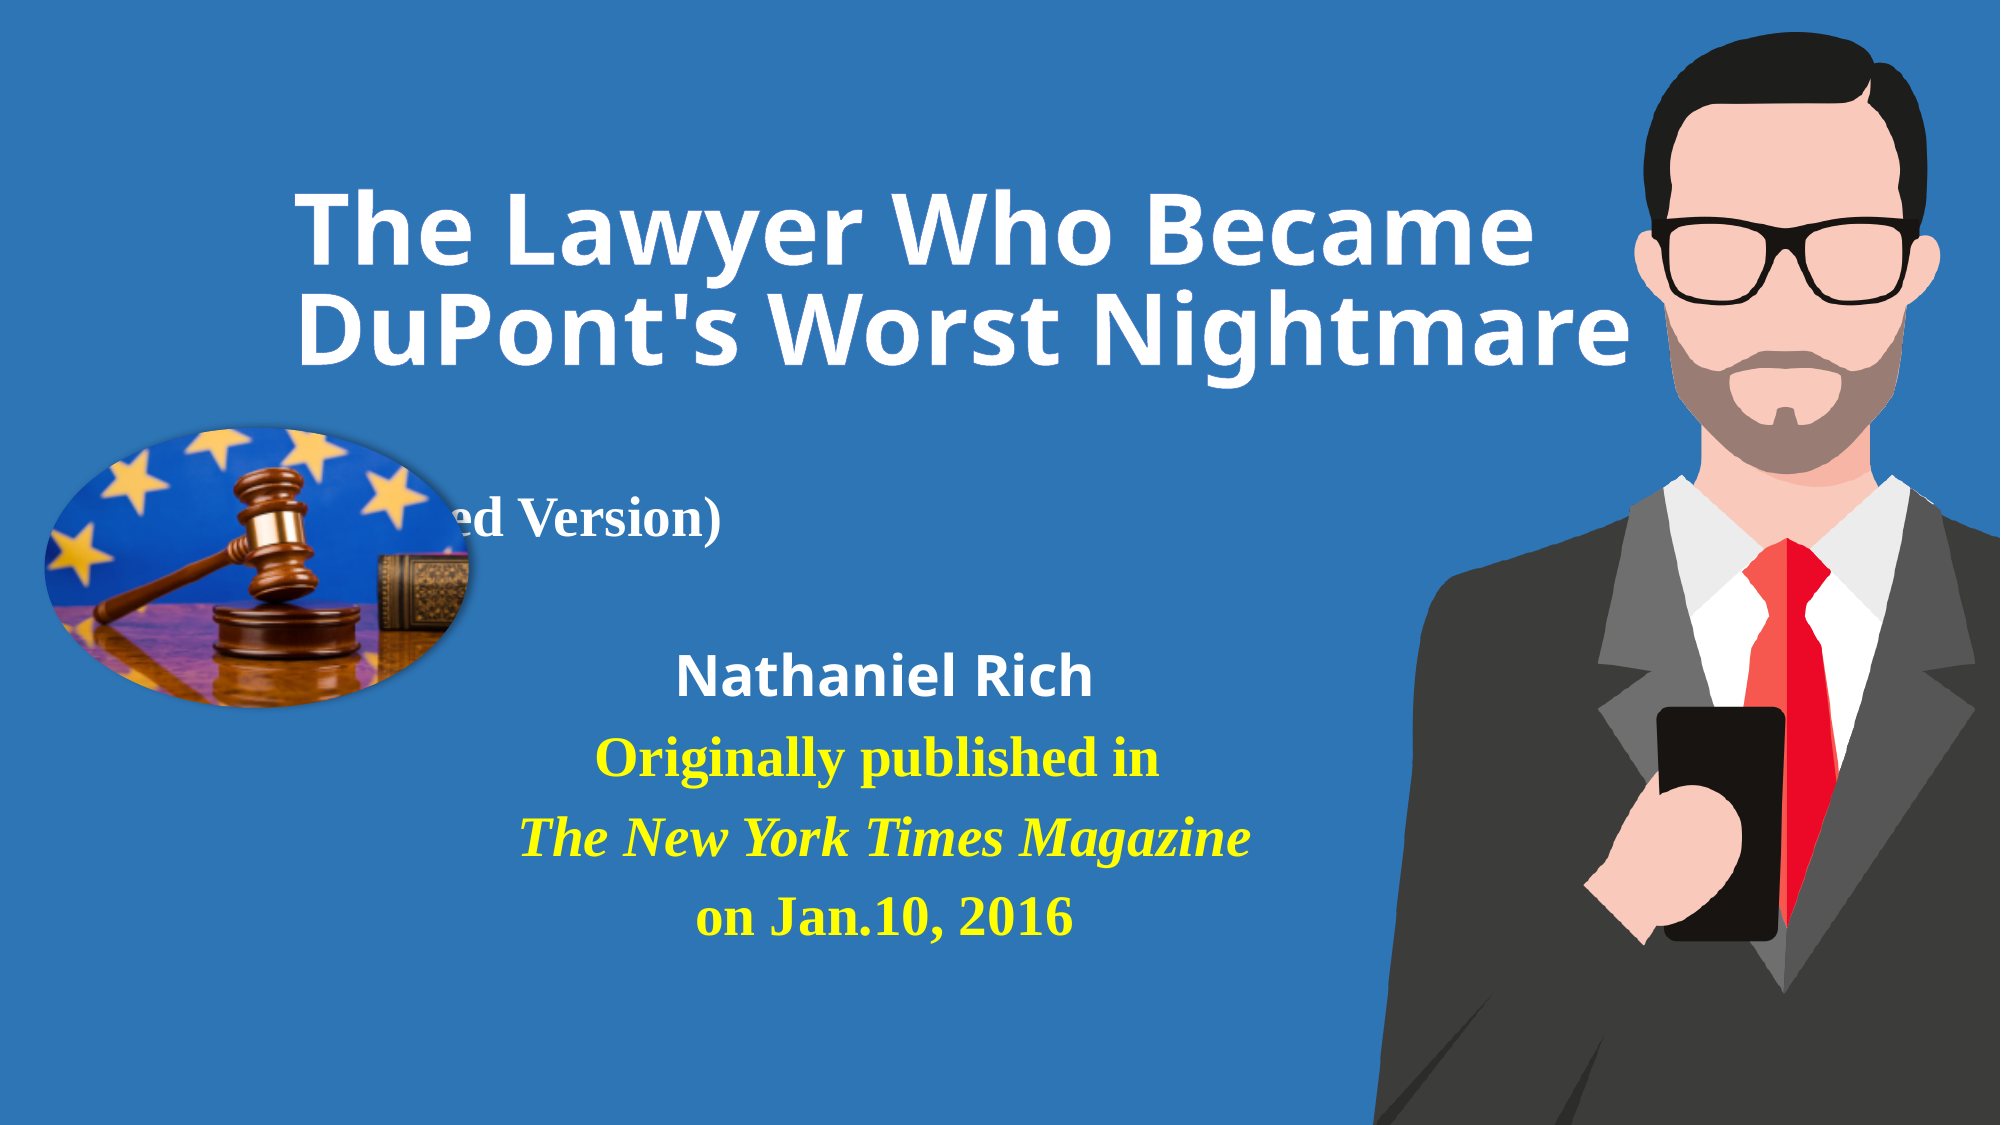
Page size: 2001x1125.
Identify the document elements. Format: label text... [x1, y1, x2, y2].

subtitle (Abridged Version) Nathaniel Rich Originally published in The New York Times Magazine on Jan.10, 2016 [175, 479, 1364, 959]
title The Lawyer Who Became DuPont's Worst Nightmare [277, 108, 1364, 462]
picture [1364, 0, 2000, 1125]
picture [44, 427, 469, 708]
